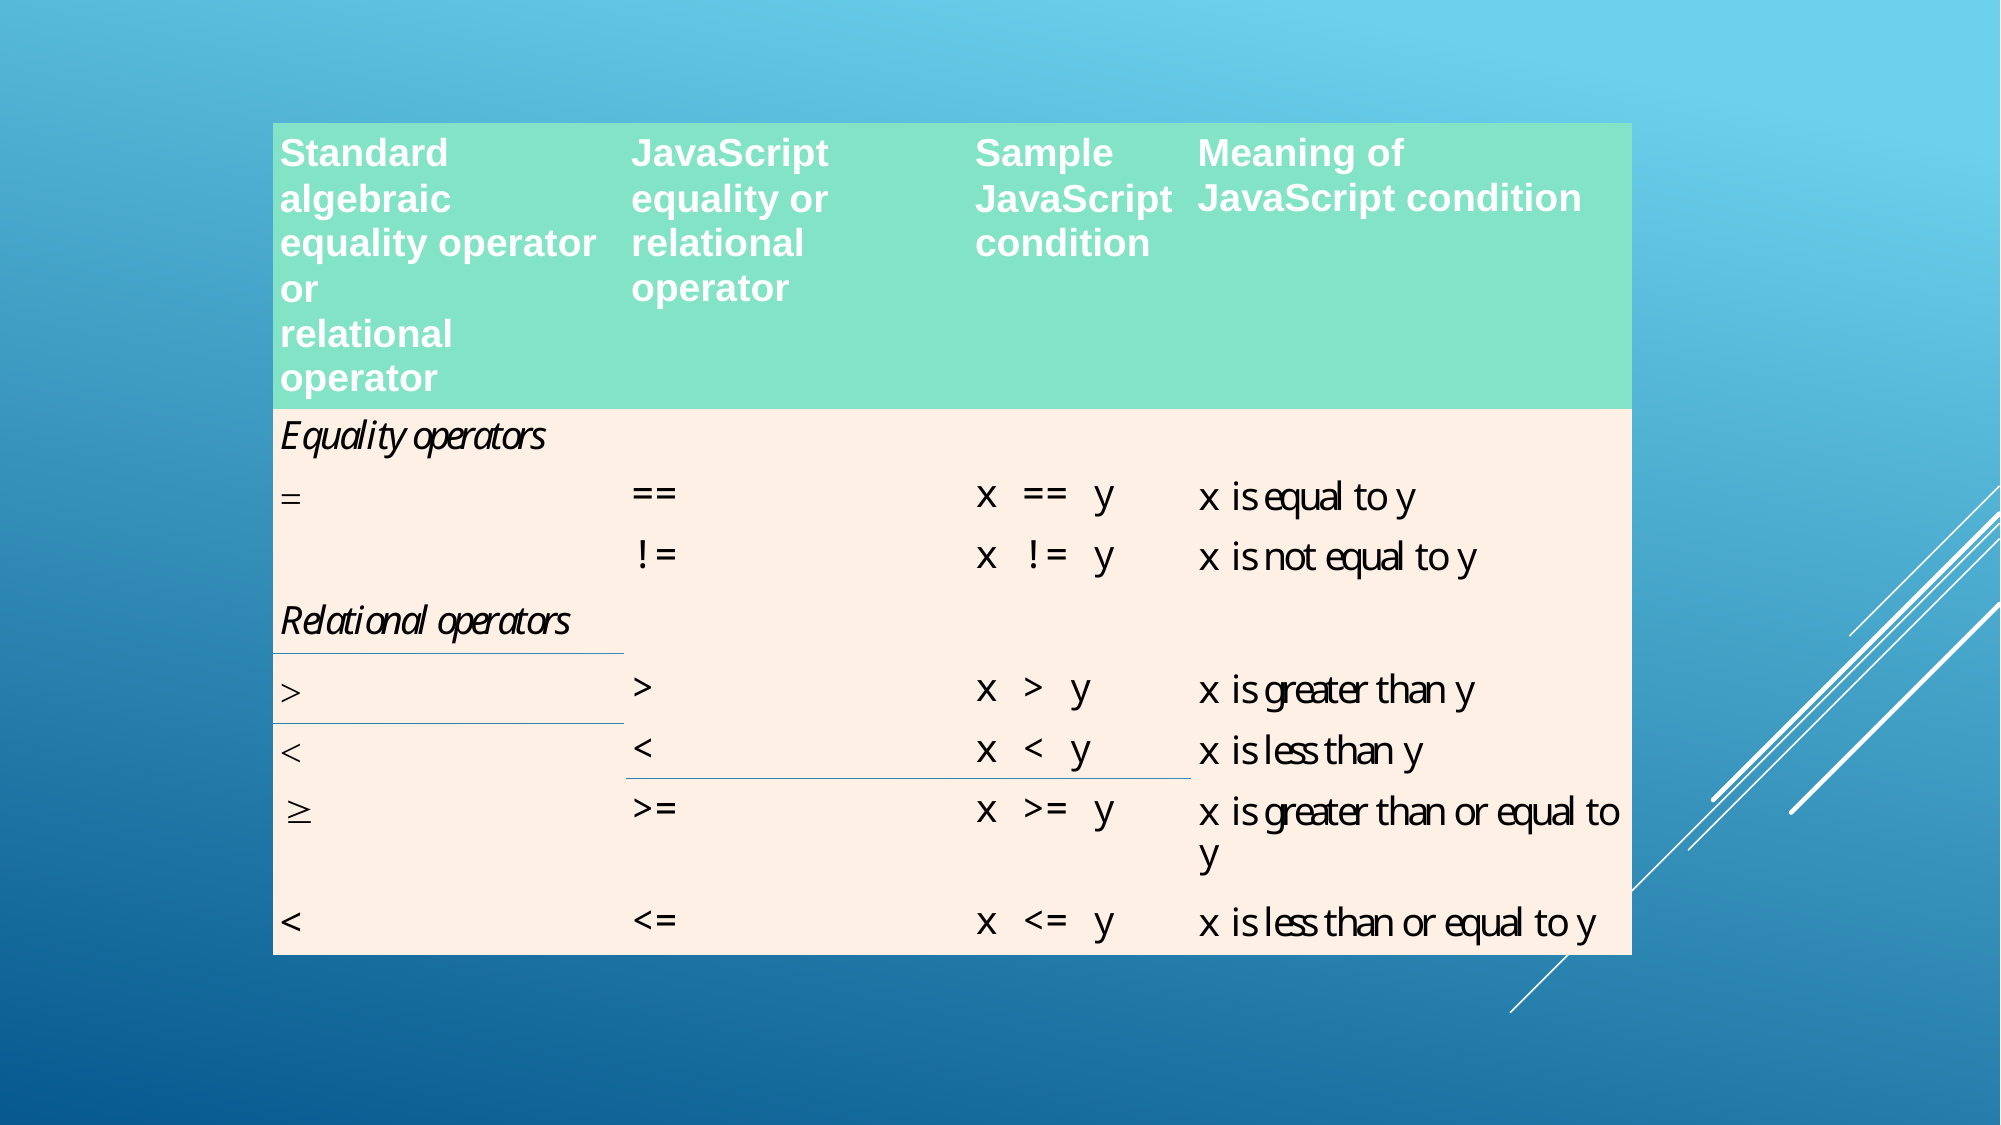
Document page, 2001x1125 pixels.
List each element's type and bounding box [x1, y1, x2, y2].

text_box [158, 122, 1752, 994]
